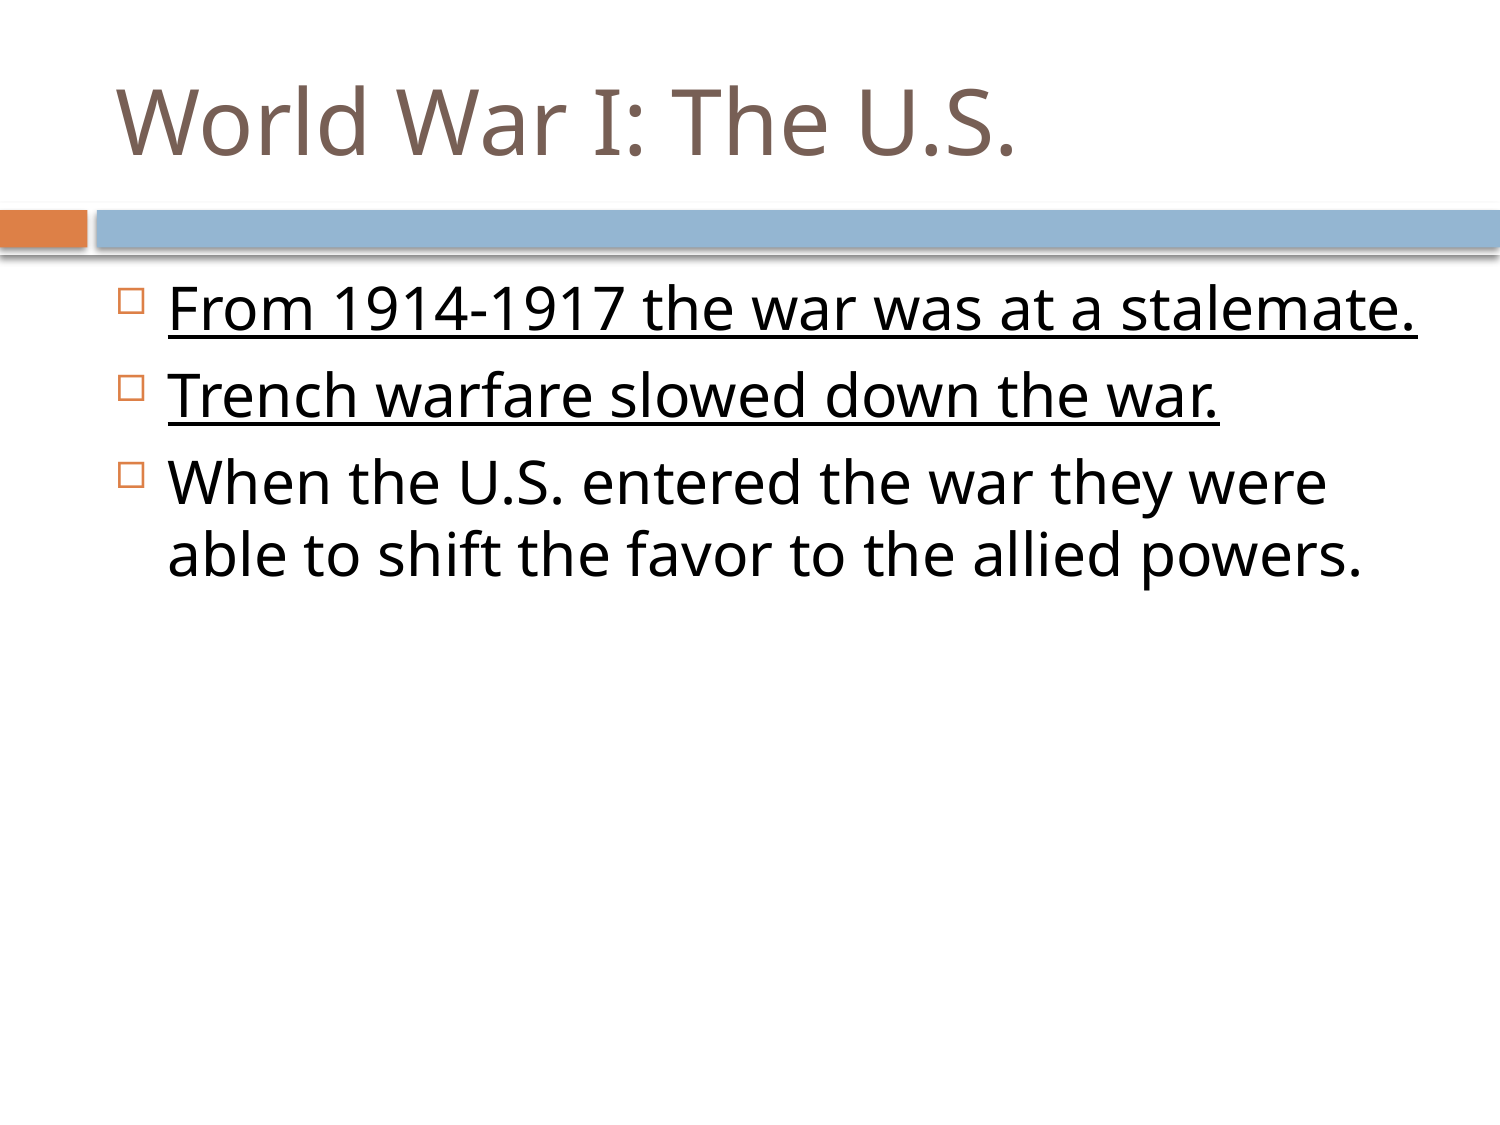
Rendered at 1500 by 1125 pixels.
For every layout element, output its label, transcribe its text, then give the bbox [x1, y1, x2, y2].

title World War I: The U.S. [100, 37, 1438, 200]
list From 1914-1917 the war was at a stalemate. Trench warfare slowed down the war. When the U.S. entered the war they were able to shift the favor to the allied powers. [100, 262, 1438, 1000]
